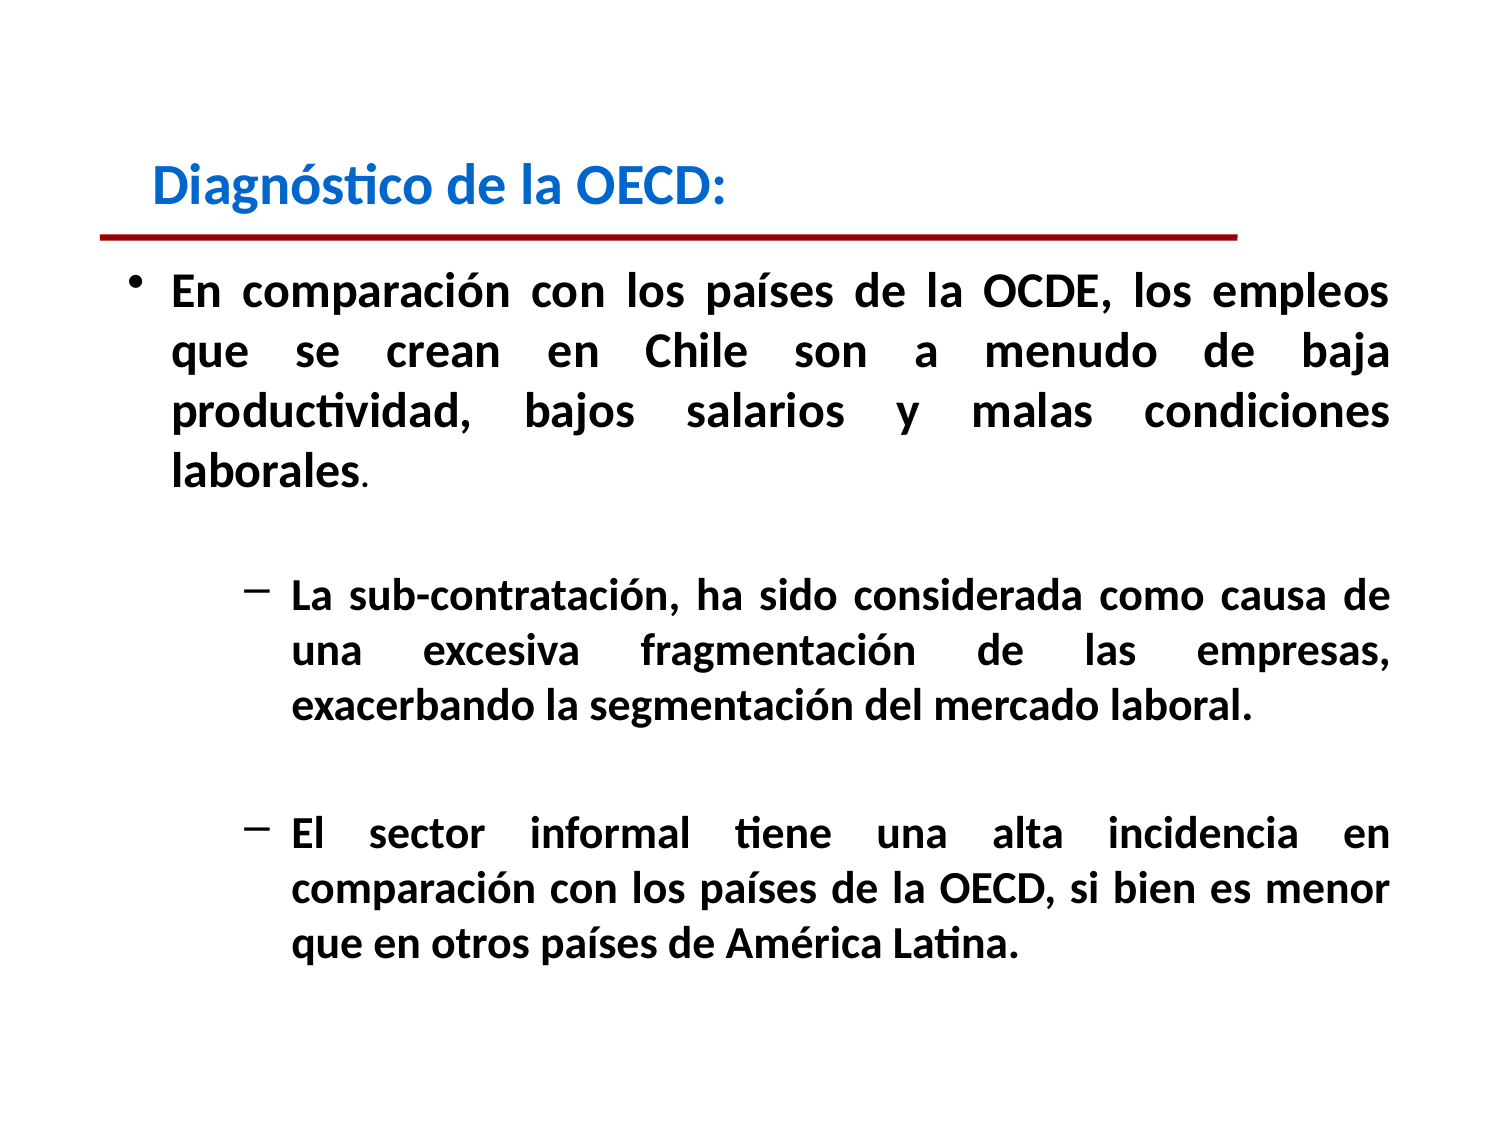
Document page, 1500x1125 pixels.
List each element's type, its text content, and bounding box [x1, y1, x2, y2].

text_box En comparación con los países de la OCDE, los empleos que se crean en Chile son a menudo de baja productividad, bajos salarios y malas condiciones laborales. La sub-contratación, ha sido considerada como causa de una excesiva fragmentación de las empresas, exacerbando la segmentación del mercado laboral. El sector informal tiene una alta incidencia en comparación con los países de la OECD, si bien es menor que en otros países de América Latina. [112, 249, 1407, 1043]
text_box Diagnóstico de la OECD: [137, 125, 1350, 238]
